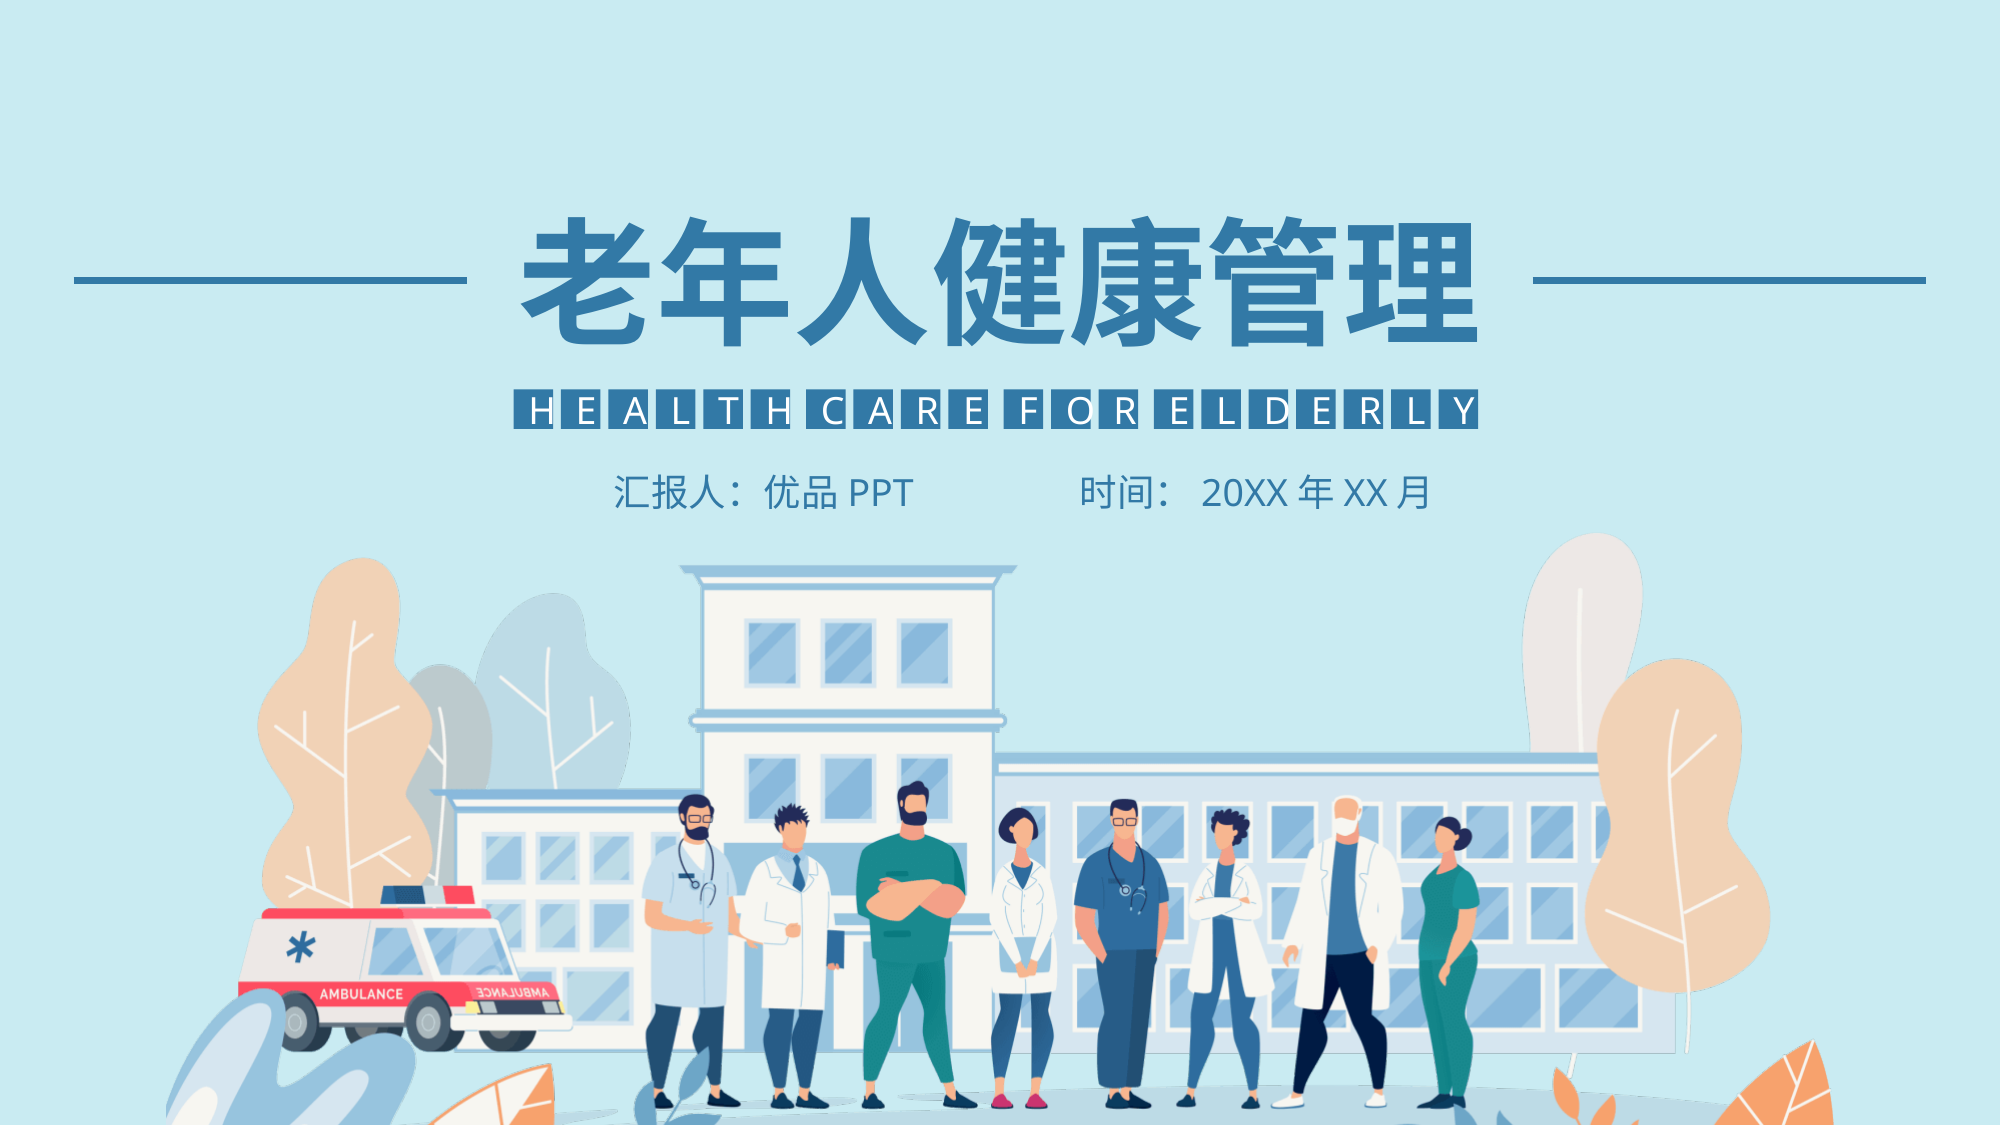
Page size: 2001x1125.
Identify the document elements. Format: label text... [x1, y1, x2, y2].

text_box 时间：20XX年XX月 [1035, 461, 1479, 507]
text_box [513, 389, 1479, 430]
text_box 汇报人：优品PPT [598, 461, 929, 507]
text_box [73, 189, 1927, 372]
picture [166, 509, 1834, 1125]
